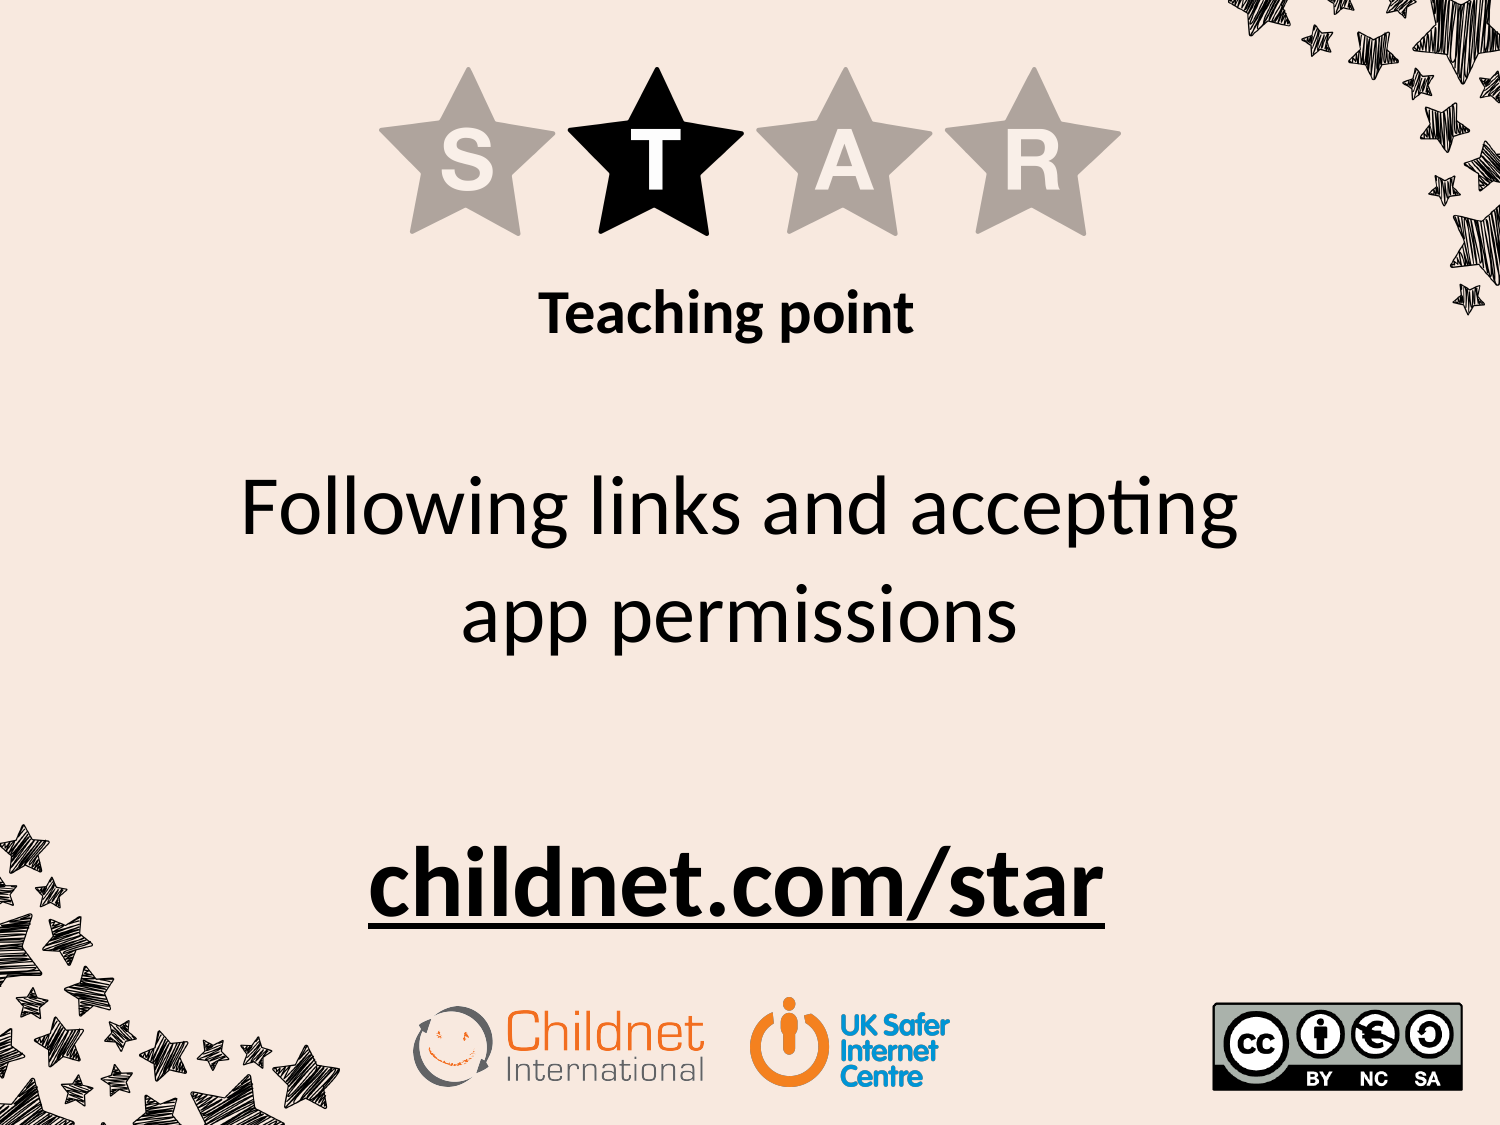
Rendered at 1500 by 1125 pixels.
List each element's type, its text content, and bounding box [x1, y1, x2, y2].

text_box Following links and accepting app permissions [206, 435, 1275, 667]
text_box Teaching point [523, 258, 946, 354]
picture [749, 997, 950, 1087]
picture [0, 824, 340, 1125]
text_box childnet.com/star [353, 800, 1121, 944]
picture [878, 1075, 883, 1087]
picture [379, 67, 1121, 236]
picture [904, 1076, 910, 1087]
picture [904, 1024, 910, 1031]
picture [1212, 1002, 1463, 1091]
picture [413, 1006, 704, 1087]
picture [1228, 0, 1500, 356]
